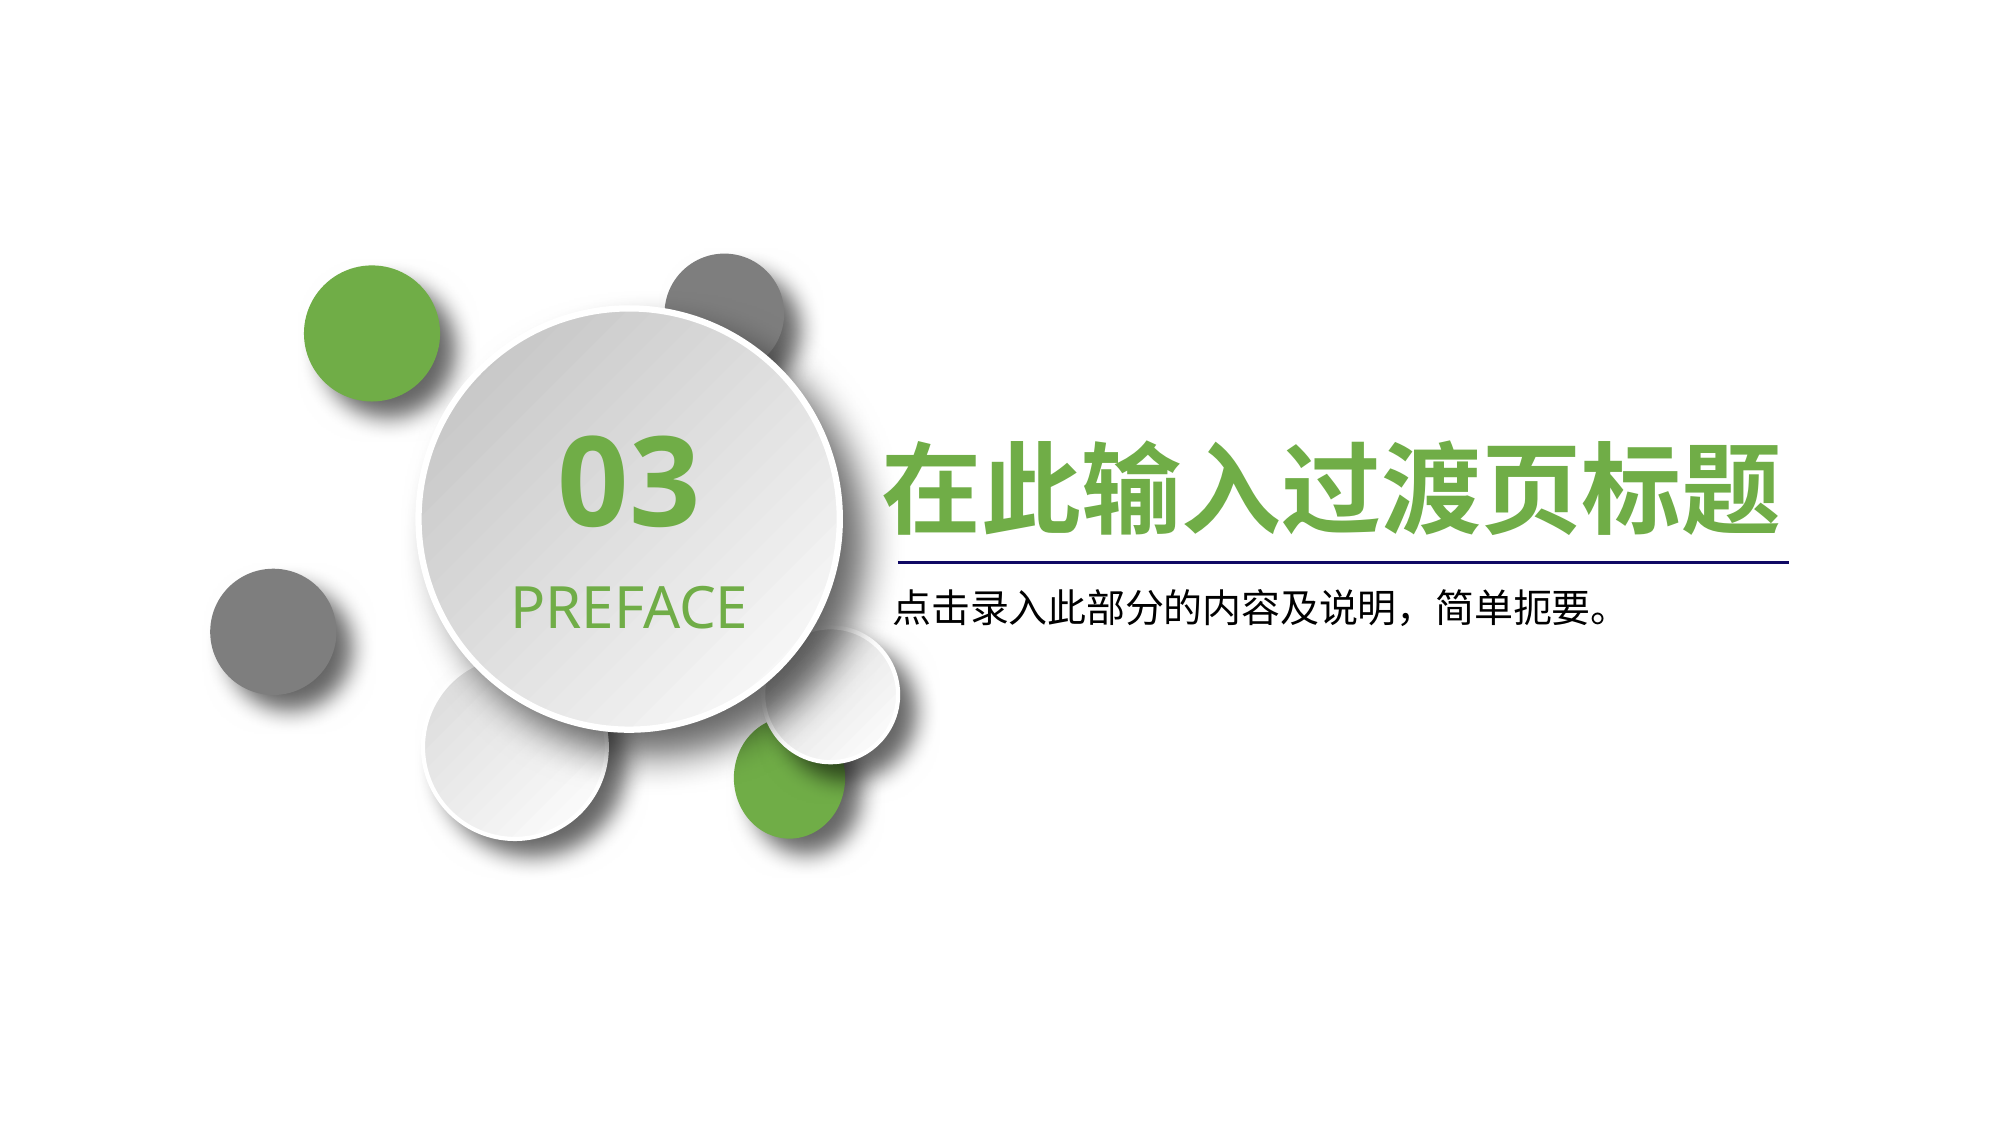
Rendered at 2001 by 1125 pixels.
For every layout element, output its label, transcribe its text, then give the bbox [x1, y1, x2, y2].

text_box 在此输入过渡页标题 [866, 419, 1930, 554]
text_box [783, 640, 900, 764]
text_box [302, 264, 442, 403]
text_box [664, 252, 786, 339]
text_box [209, 567, 338, 697]
text_box 03 [542, 393, 716, 559]
text_box [461, 648, 798, 731]
text_box PREFACE [436, 562, 822, 648]
text_box [421, 677, 603, 840]
text_box [732, 754, 844, 840]
text_box 点击录入此部分的内容及说明，简单扼要。 [877, 576, 1930, 638]
text_box [417, 307, 841, 607]
